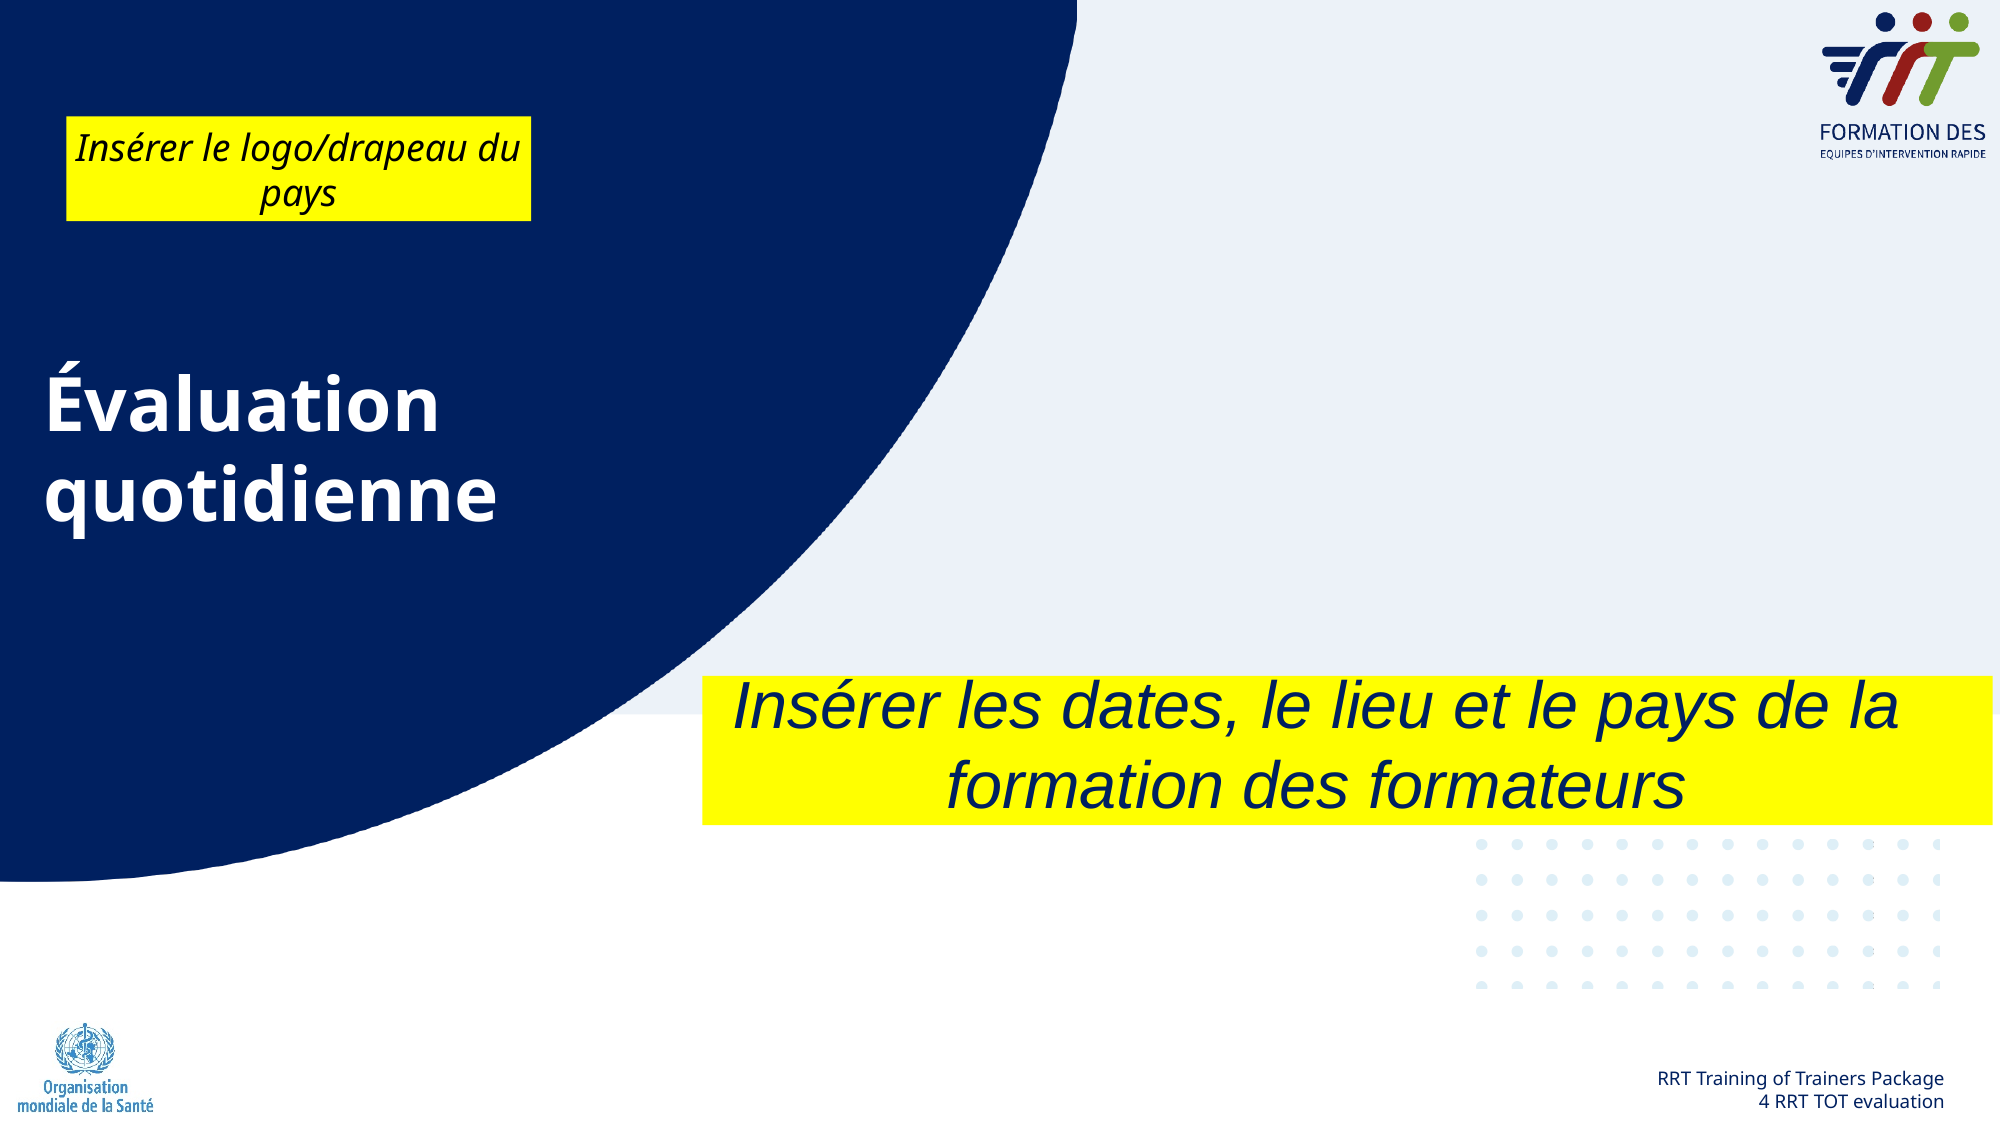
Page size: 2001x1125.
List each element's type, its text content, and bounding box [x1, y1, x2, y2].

picture [1476, 839, 1940, 989]
picture [1820, 11, 1986, 160]
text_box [674, 654, 1993, 826]
text_box Insérer le logo/drapeau du pays [66, 116, 532, 222]
picture [0, 0, 1077, 882]
picture [16, 1021, 154, 1113]
text_box Évaluation quotidienne​ [35, 349, 913, 545]
